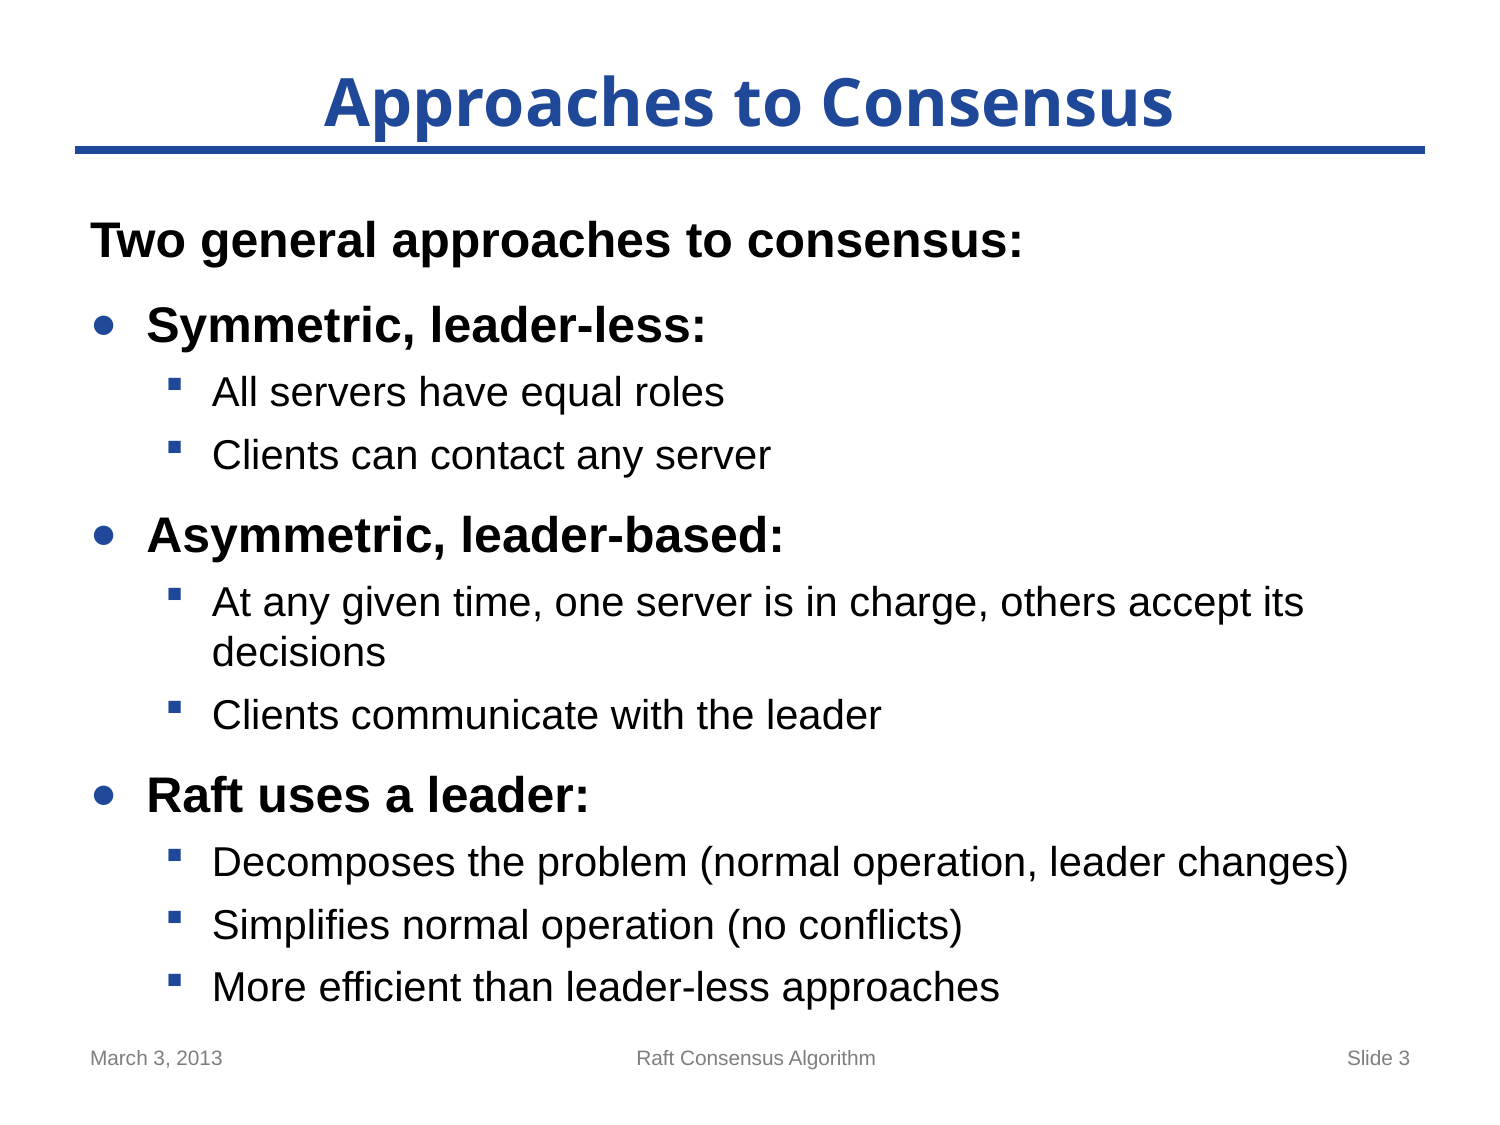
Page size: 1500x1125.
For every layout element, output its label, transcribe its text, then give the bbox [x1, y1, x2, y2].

slide_number Slide 3 [1074, 1037, 1425, 1103]
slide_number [75, 1037, 425, 1103]
list Two general approaches to consensus: Symmetric, leader-less: All servers have equal roles Clients can contact any server Asymmetric, leader-based: At any given time, one server is in charge, others accept its decisions Clients communicate with the leader Raft uses a leader: Decomposes the problem (normal operation, leader changes) Simplifies normal operation (no conflicts) More efficient than leader-less approaches [75, 200, 1425, 1005]
footer Raft Consensus Algorithm [474, 1037, 1038, 1103]
title Approaches to Consensus [75, 50, 1425, 150]
